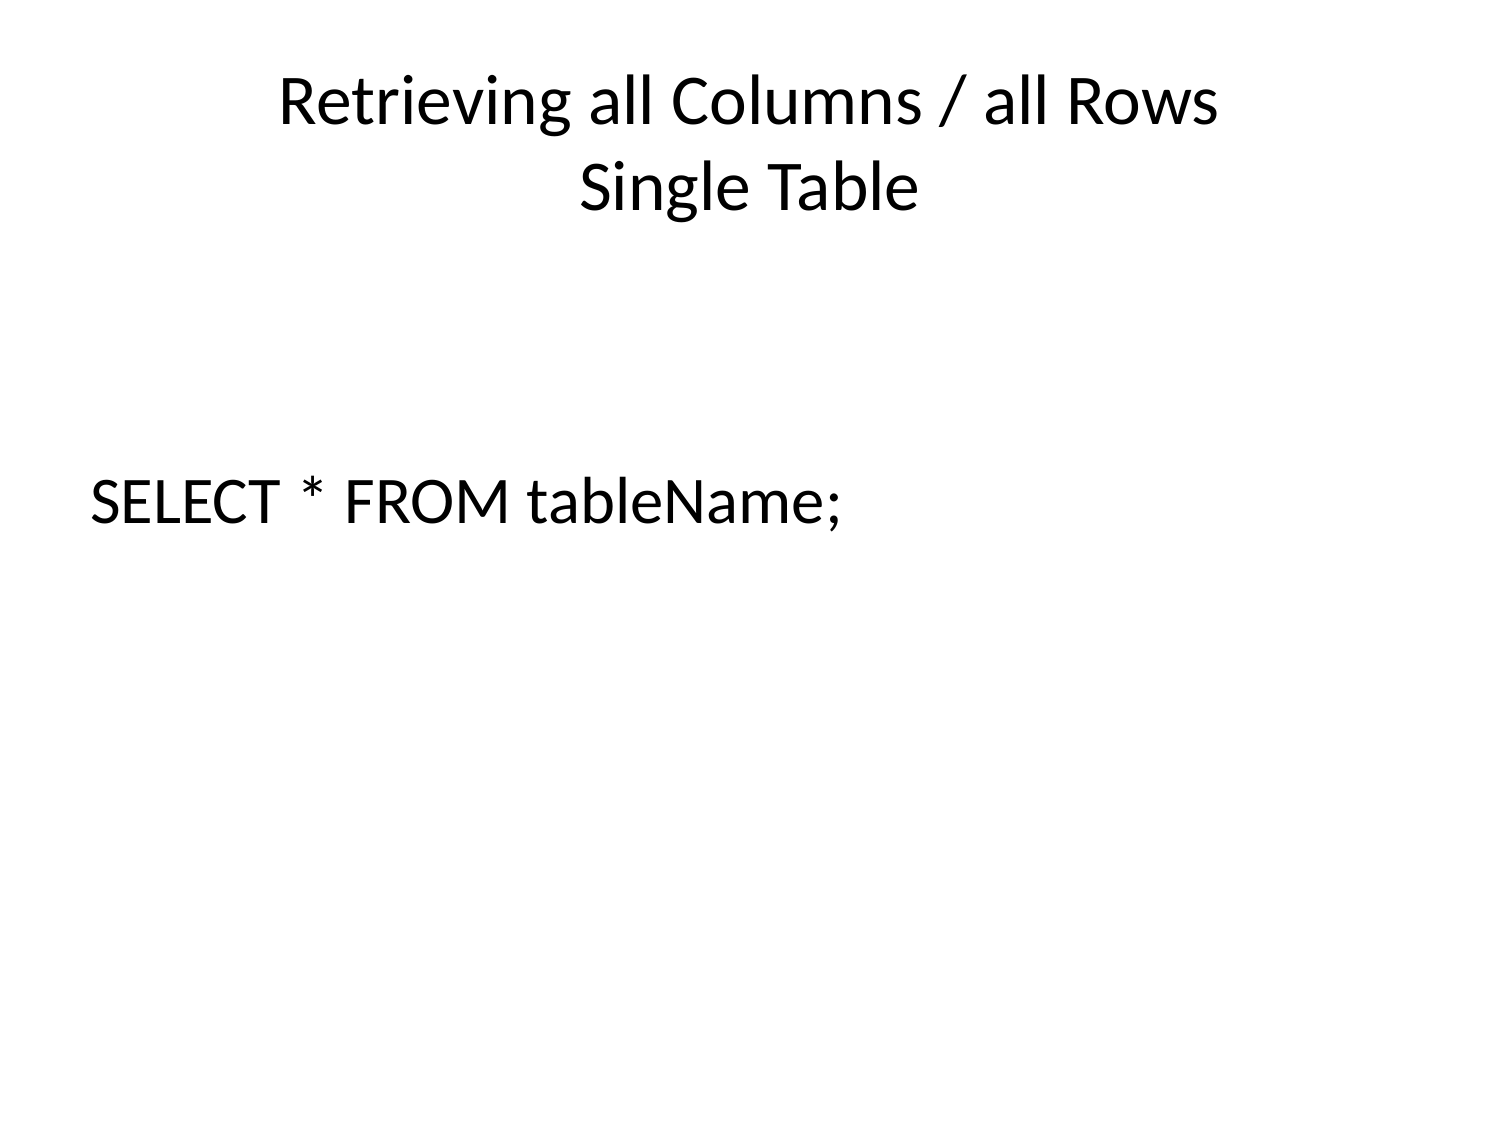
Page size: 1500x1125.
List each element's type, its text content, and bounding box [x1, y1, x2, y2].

title Retrieving all Columns / all Rows Single Table [75, 45, 1425, 233]
list SELECT * FROM tableName; [75, 262, 1425, 1005]
